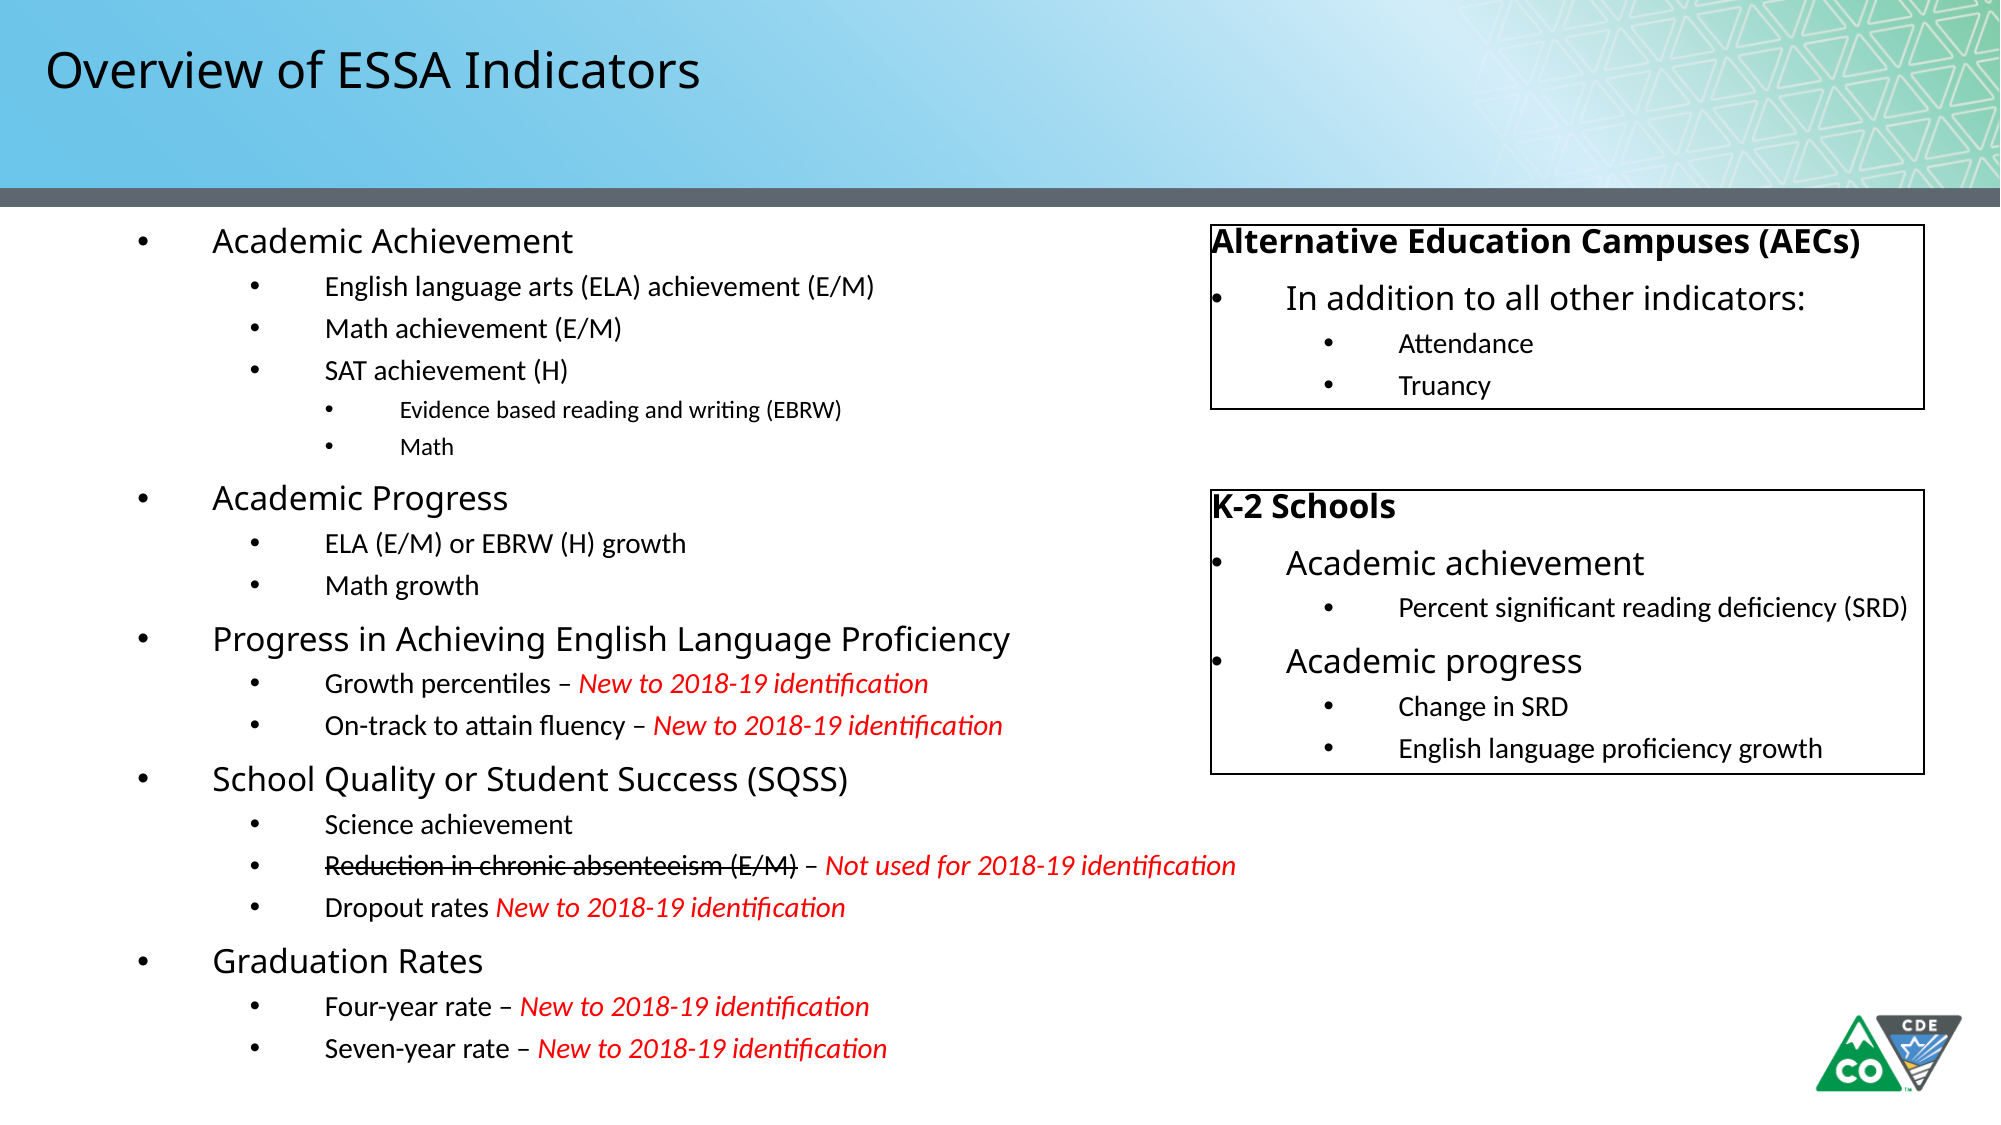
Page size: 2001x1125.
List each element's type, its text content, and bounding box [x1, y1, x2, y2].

list Academic Achievement English language arts (ELA) achievement (E/M) Math achievement (E/M) SAT achievement (H) Evidence based reading and writing (EBRW) Math Academic Progress ELA (E/M) or EBRW (H) growth Math growth Progress in Achieving English Language Proficiency Growth percentiles – New to 2018-19 identification On-track to attain fluency – New to 2018-19 identification School Quality or Student Success (SQSS) Science achievement Reduction in chronic absenteeism (E/M) – Not used for 2018-19 identification Dropout rates New to 2018-19 identification Graduation Rates Four-year rate – New to 2018-19 identification Seven-year rate – New to 2018-19 identification [137, 225, 1260, 939]
text_box K-2 Schools Academic achievement Percent significant reading deficiency (SRD) Academic progress Change in SRD English language proficiency growth [1210, 489, 1925, 775]
title Overview of ESSA Indicators [45, 45, 1000, 162]
picture [1803, 1006, 1972, 1099]
picture [0, 0, 2000, 207]
text_box Alternative Education Campuses (AECs) In addition to all other indicators: Attendance Truancy [1210, 224, 1925, 410]
